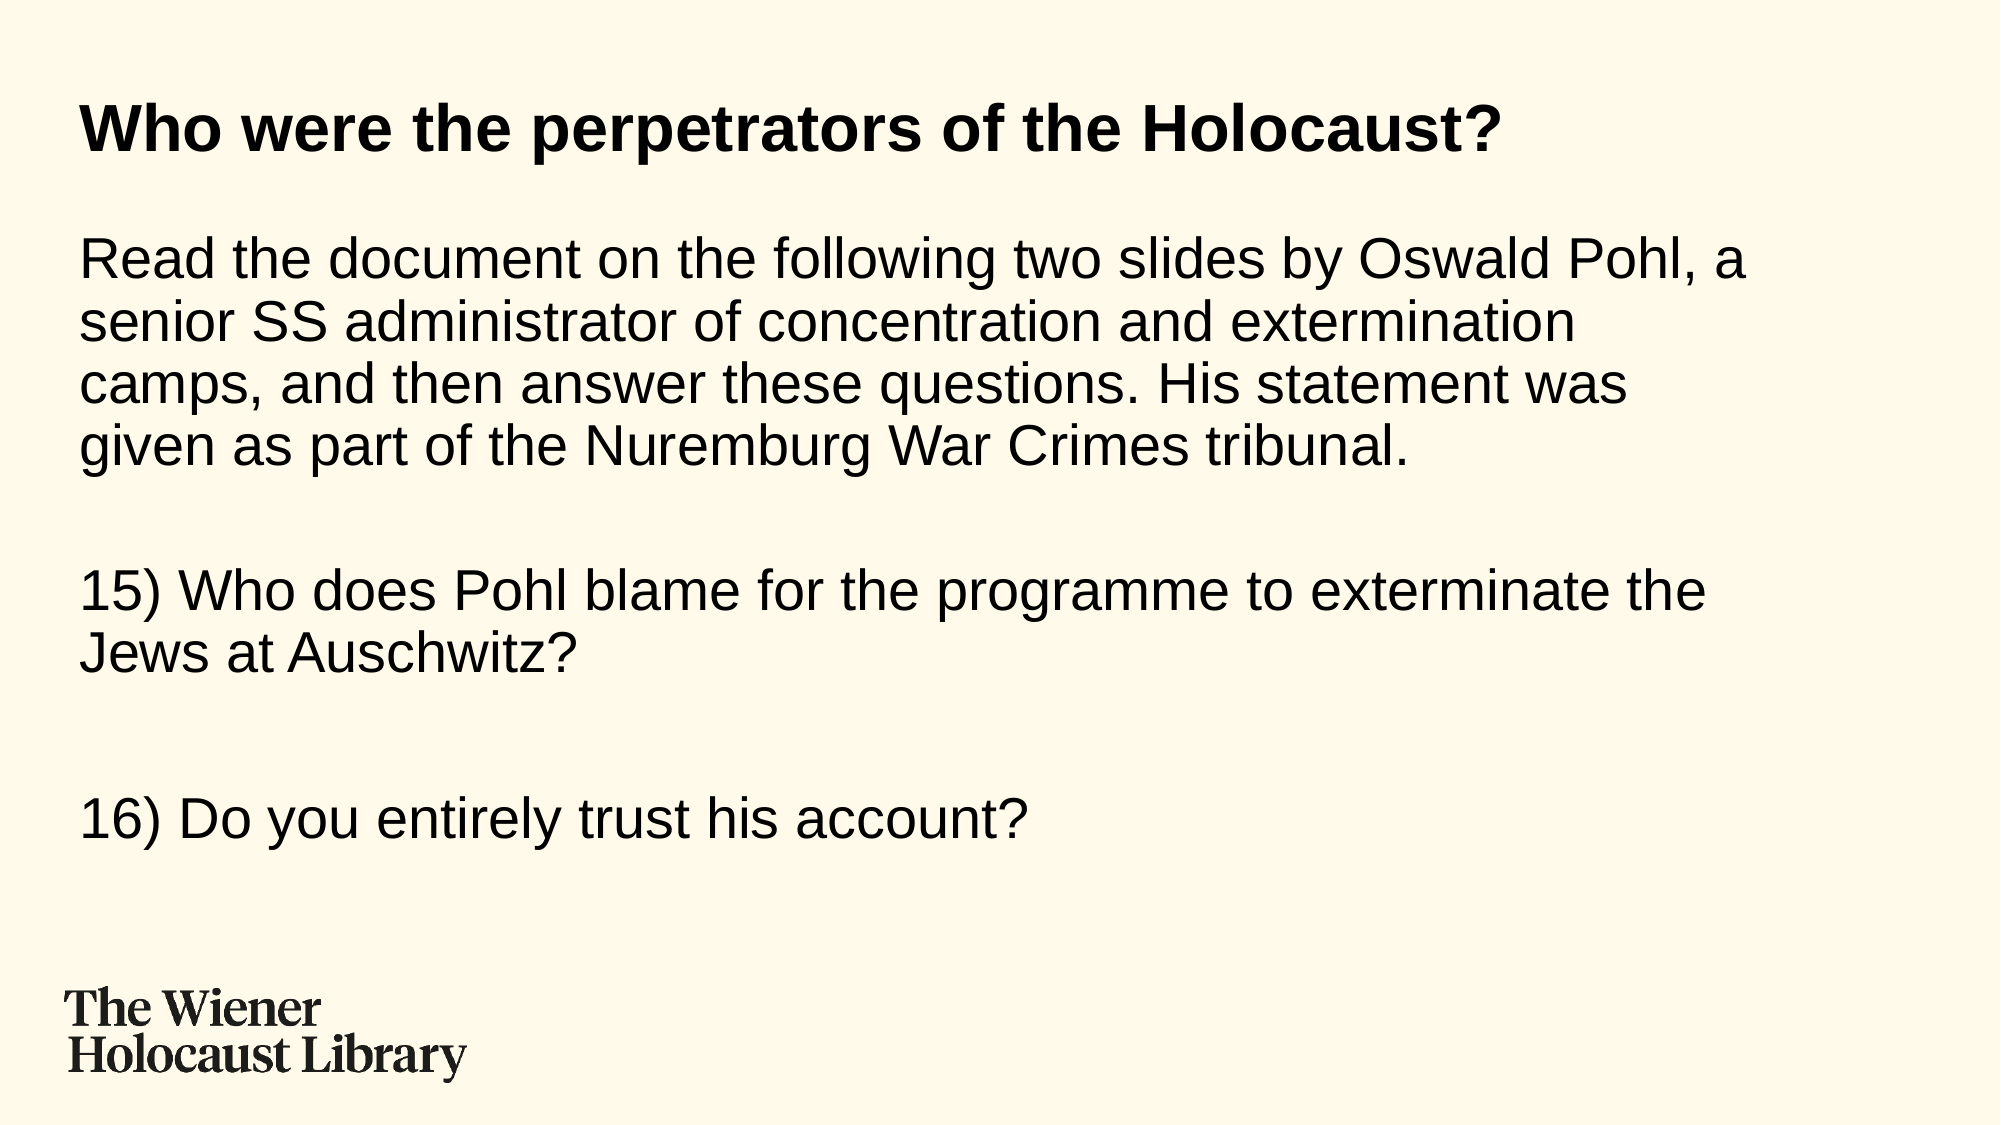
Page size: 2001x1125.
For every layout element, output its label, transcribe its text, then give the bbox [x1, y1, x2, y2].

picture [64, 986, 467, 1083]
title Who were the perpetrators of the Holocaust? [64, 70, 1790, 189]
list Read the document on the following two slides by Oswald Pohl, a senior SS administrator of concentration and extermination camps, and then answer these questions. His statement was given as part of the Nuremburg War Crimes tribunal. 15) Who does Pohl blame for the programme to exterminate the Jews at Auschwitz? 16) Do you entirely trust his account? [64, 221, 1790, 862]
